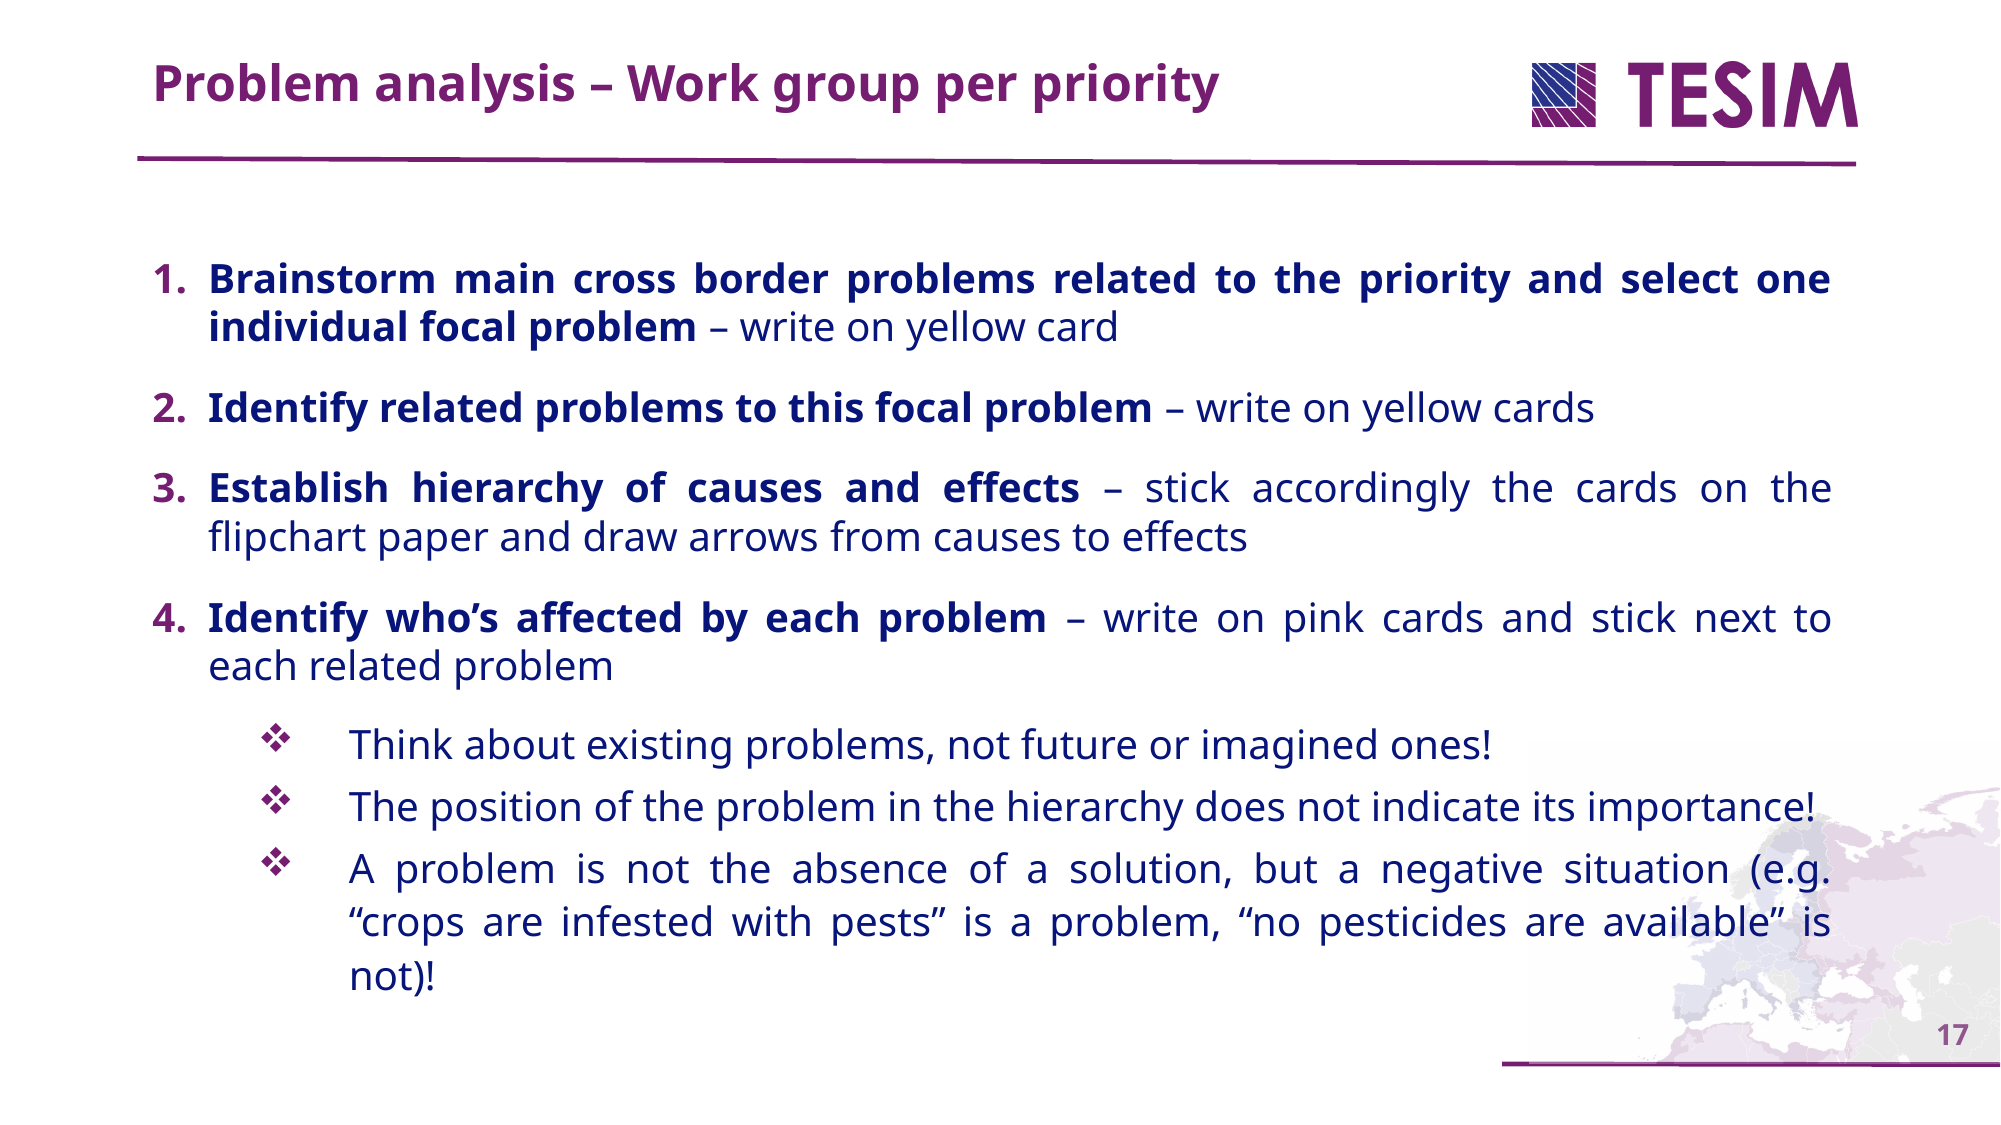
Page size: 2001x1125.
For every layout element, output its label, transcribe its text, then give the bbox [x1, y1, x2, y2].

list Brainstorm main cross border problems related to the priority and select one individual focal problem – write on yellow card Identify related problems to this focal problem – write on yellow cards Establish hierarchy of causes and effects – stick accordingly the cards on the flipchart paper and draw arrows from causes to effects Identify who’s affected by each problem – write on pink cards and stick next to each related problem Think about existing problems, not future or imagined ones! The position of the problem in the hierarchy does not indicate its importance! A problem is not the absence of a solution, but a negative situation (e.g. “crops are infested with pests” is a problem, “no pesticides are available” is not)! [137, 189, 1849, 1018]
list Problem analysis – Work group per priority [137, 51, 1597, 149]
picture [1597, 61, 1858, 128]
